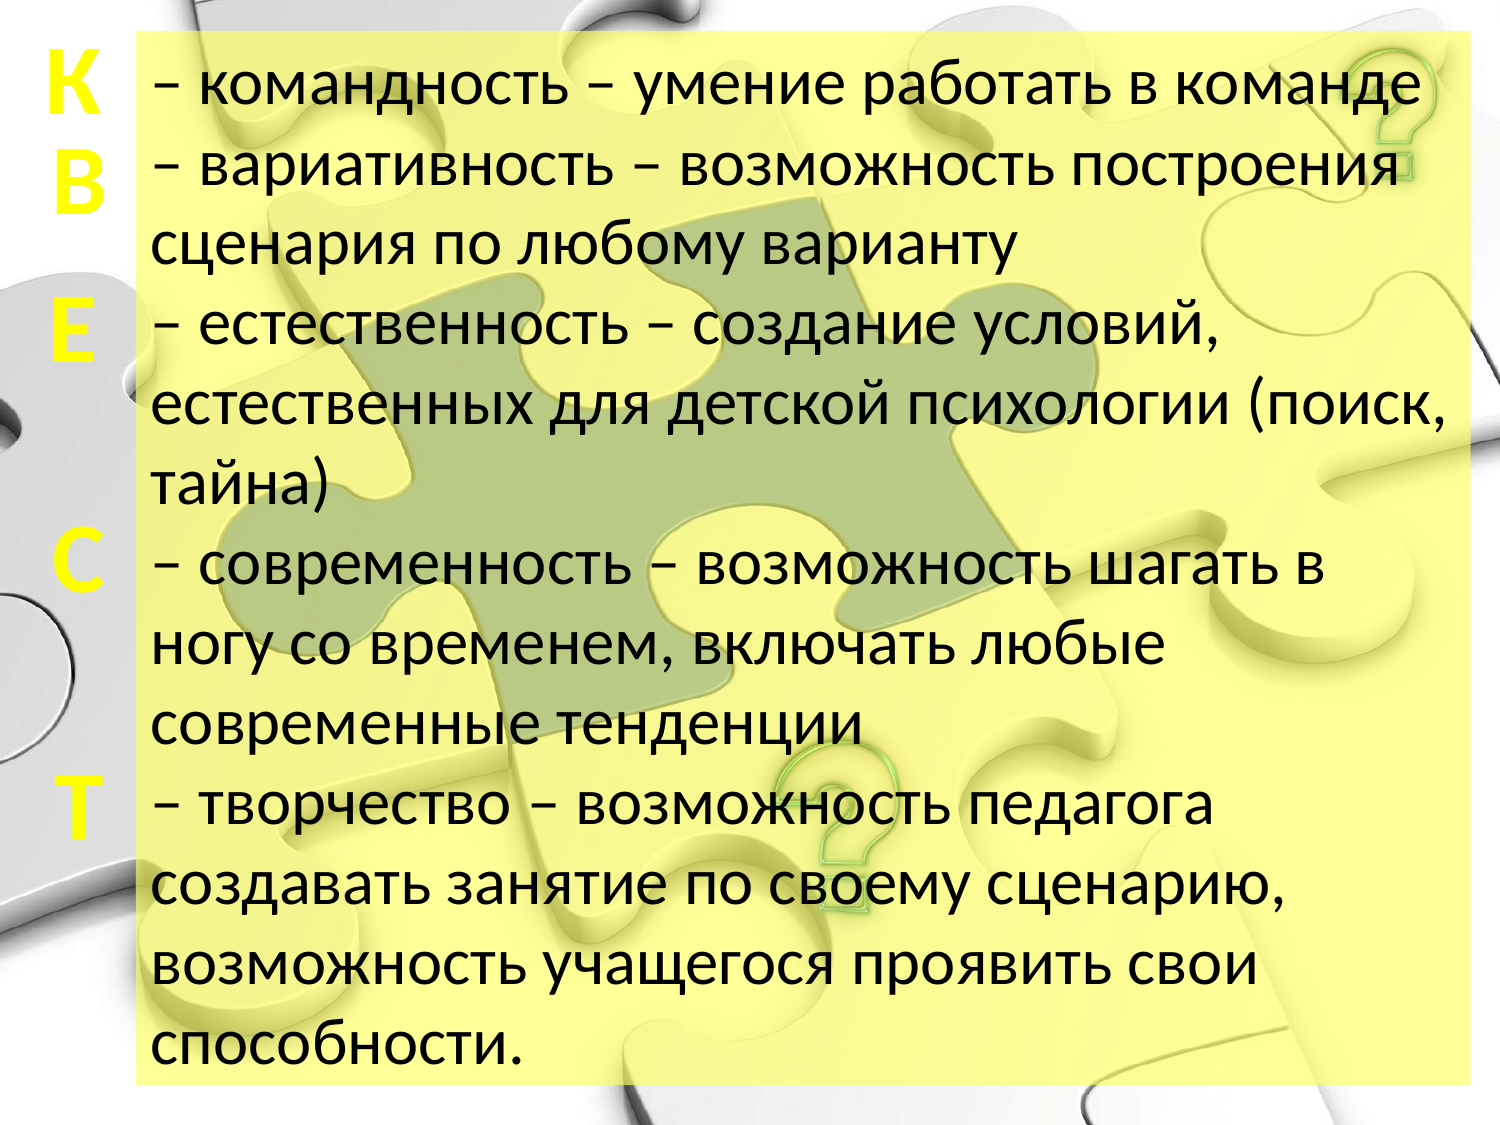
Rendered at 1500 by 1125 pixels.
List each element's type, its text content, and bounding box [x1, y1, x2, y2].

text_box В [35, 107, 148, 243]
text_box К [29, 7, 142, 143]
text_box С [35, 485, 148, 621]
text_box Т [35, 733, 148, 869]
text_box – командность – умение работать в команде – вариативность – возможность построения сценария по любому варианту – естественность – создание условий, естественных для детской психологии (поиск, тайна) – современность – возможность шагать в ногу со временем, включать любые современные тенденции – творчество – возможность педагога создавать занятие по своему сценарию, возможность учащегося проявить свои способности. [135, 30, 1471, 1086]
text_box Е [29, 255, 142, 391]
picture [0, 0, 1500, 1125]
